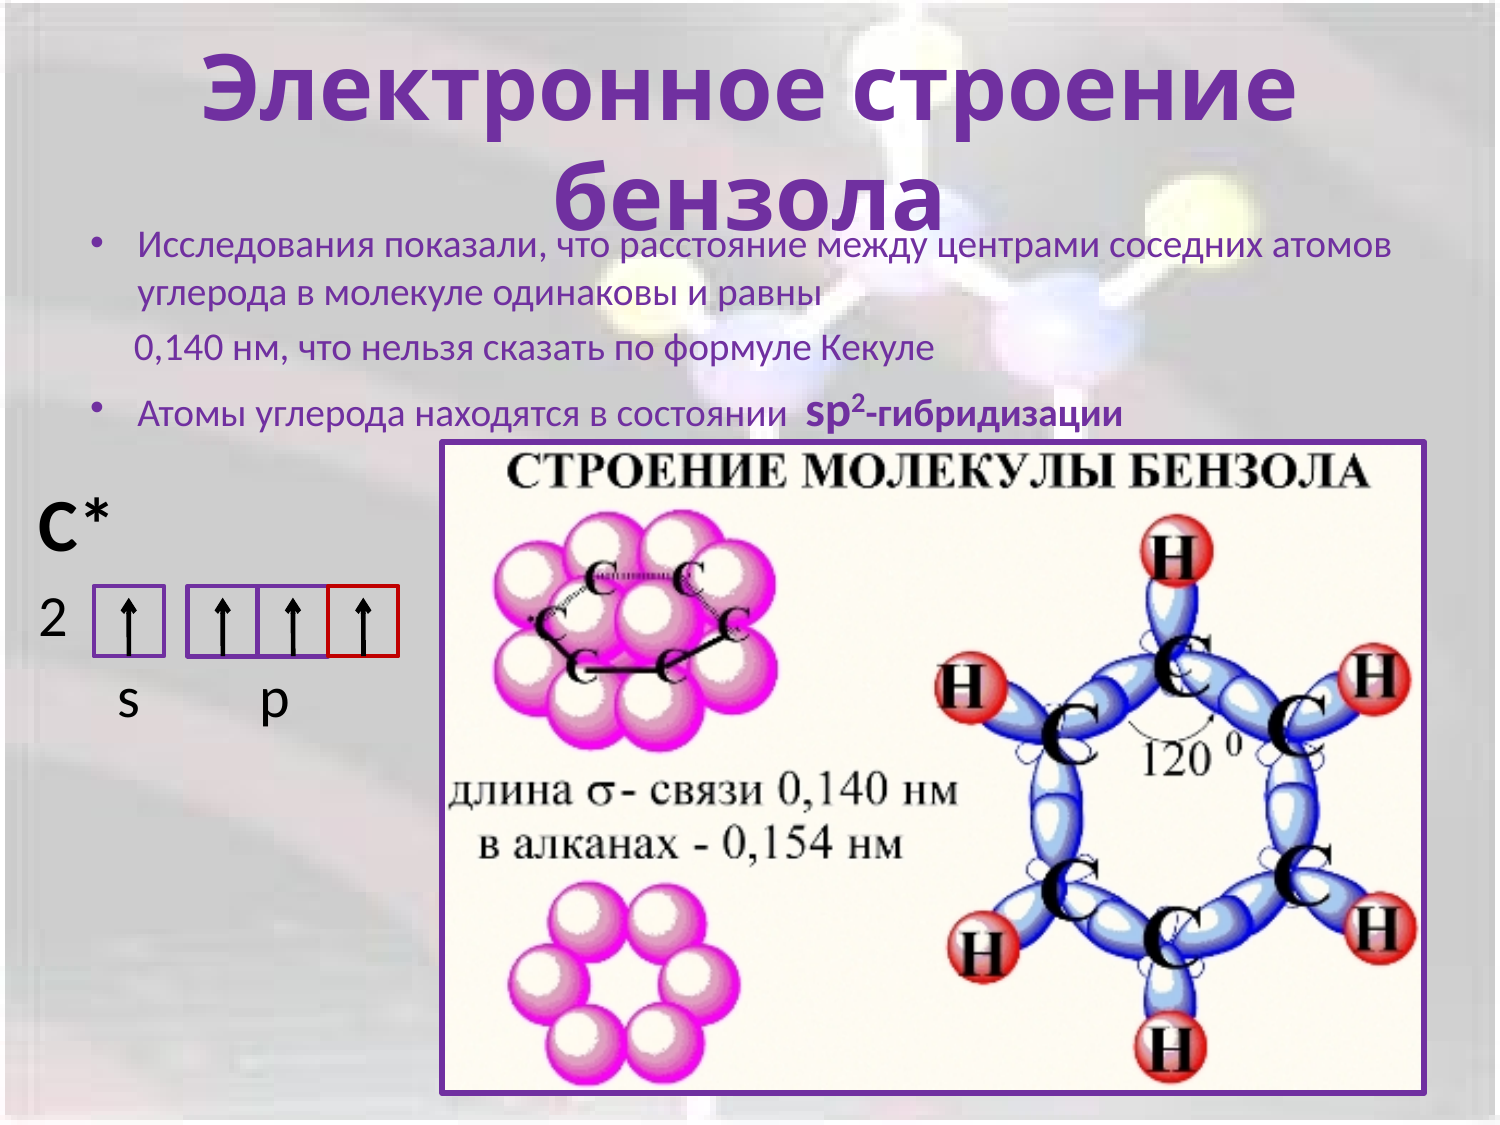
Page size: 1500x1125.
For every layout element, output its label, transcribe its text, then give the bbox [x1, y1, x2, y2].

title Электронное строение бензола [75, 45, 1425, 210]
text_box С* 2 s p [23, 468, 434, 762]
list Исследования показали, что расстояние между центрами соседних атомов углерода в молекуле одинаковы и равны 0,140 нм, что нельзя сказать по формуле Кекуле Атомы углерода находятся в состоянии sp2-гибридизации [75, 210, 1425, 446]
picture [0, 0, 1500, 1125]
